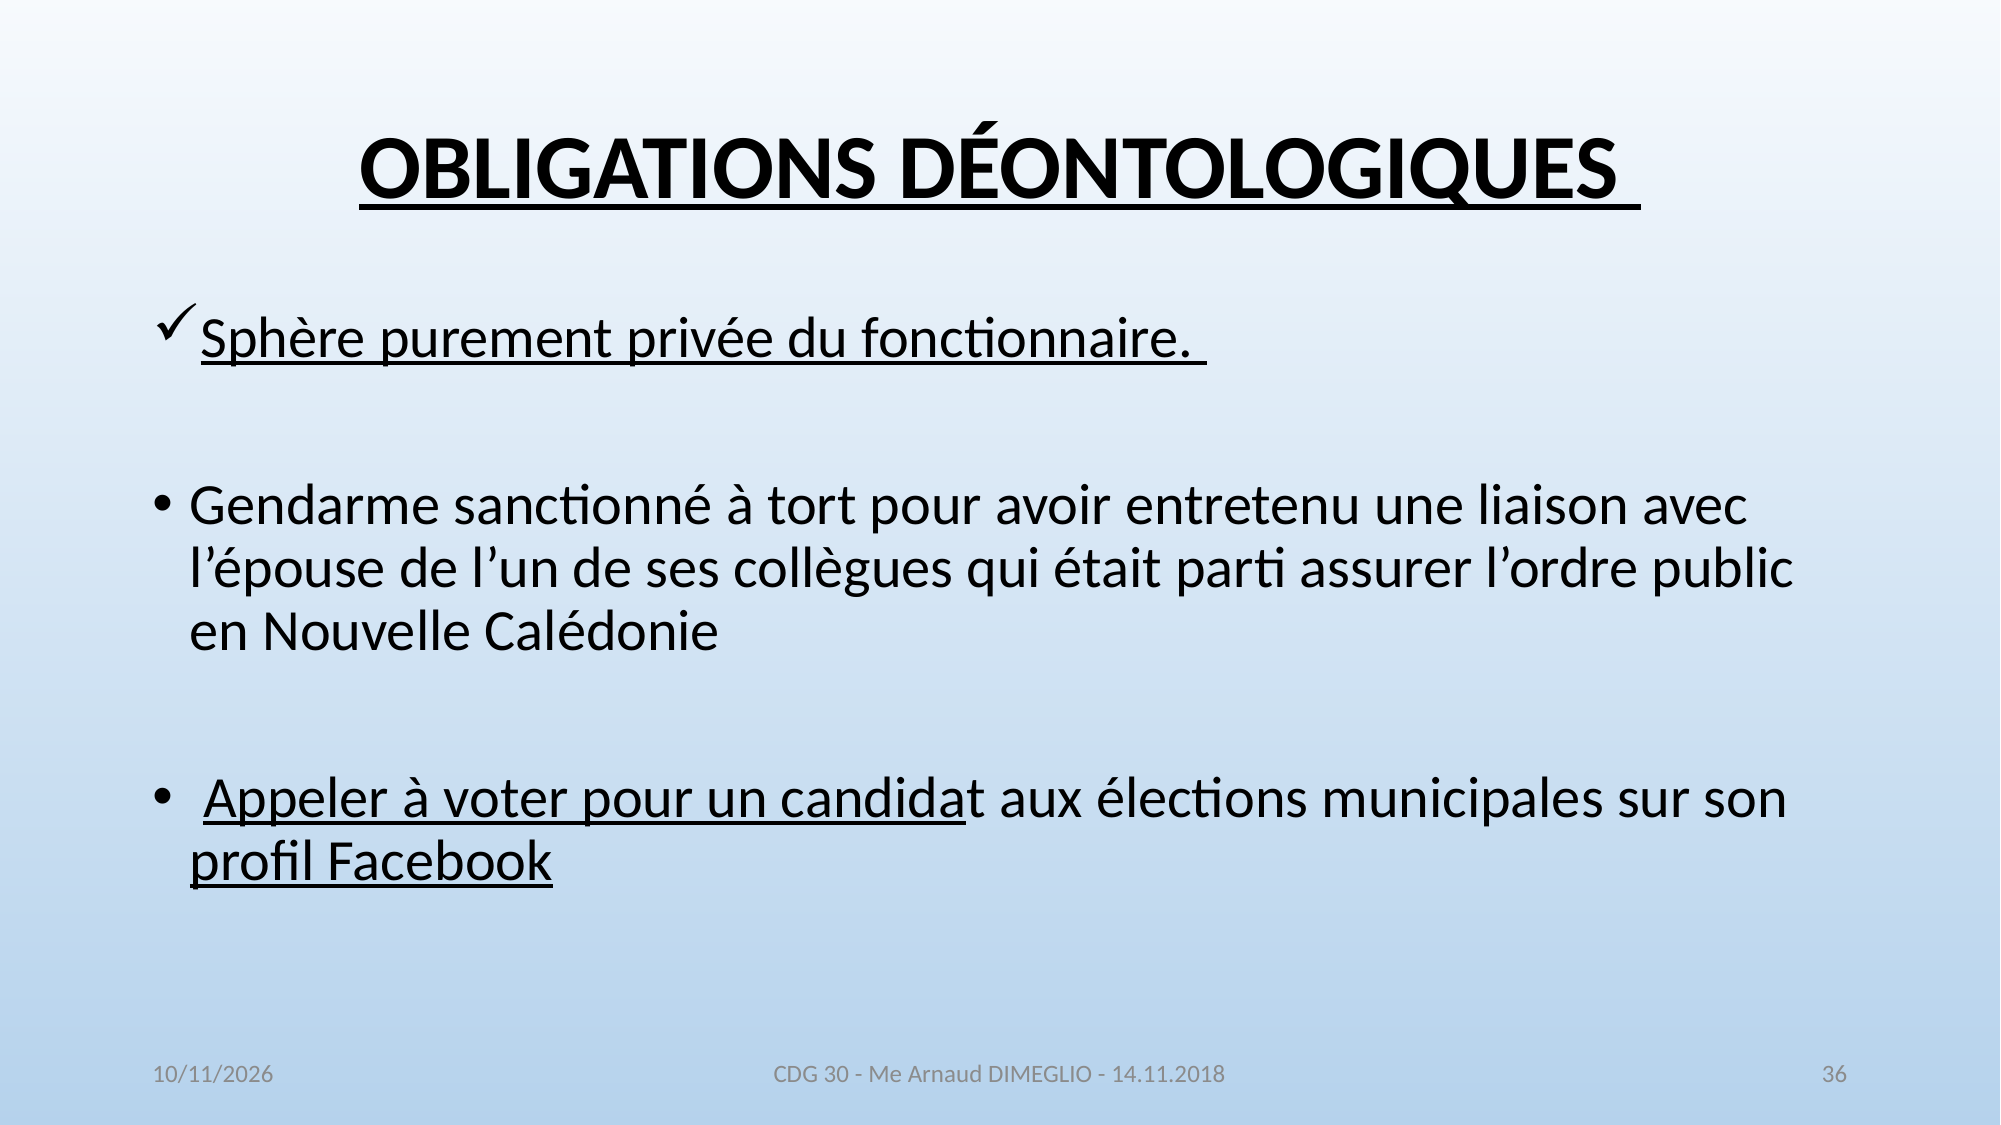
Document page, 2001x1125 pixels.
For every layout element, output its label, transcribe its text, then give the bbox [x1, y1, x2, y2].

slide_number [137, 1042, 588, 1103]
footer CDG 30 - Me Arnaud DIMEGLIO - 14.11.2018 [662, 1042, 1338, 1103]
title OBLIGATIONS DÉONTOLOGIQUES [137, 59, 1863, 278]
list Sphère purement privée du fonctionnaire. Gendarme sanctionné à tort pour avoir entretenu une liaison avec l’épouse de l’un de ses collègues qui était parti assurer l’ordre public en Nouvelle Calédonie Appeler à voter pour un candidat aux élections municipales sur son profil Facebook [137, 299, 1863, 1125]
slide_number 36 [1412, 1042, 1863, 1103]
